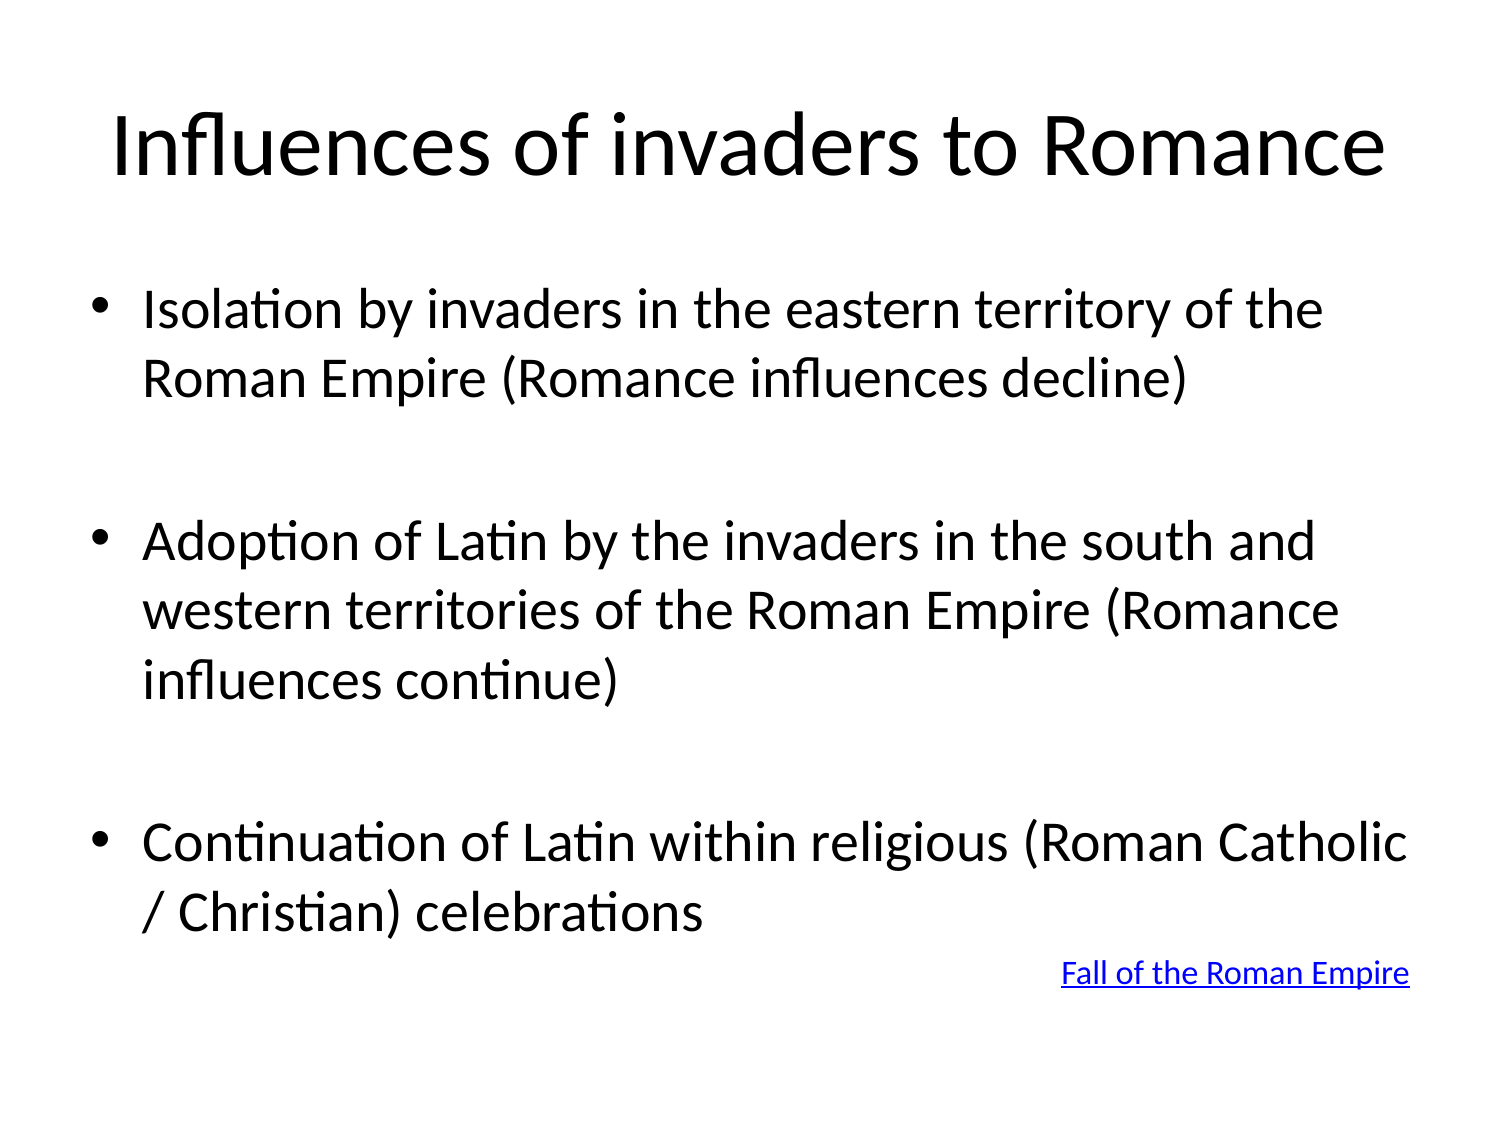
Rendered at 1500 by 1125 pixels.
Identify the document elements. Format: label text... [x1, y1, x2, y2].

list Isolation by invaders in the eastern territory of the Roman Empire (Romance influences decline) Adoption of Latin by the invaders in the south and western territories of the Roman Empire (Romance influences continue) Continuation of Latin within religious (Roman Catholic / Christian) celebrations Fall of the Roman Empire [75, 262, 1425, 1005]
title Influences of invaders to Romance [75, 45, 1425, 233]
